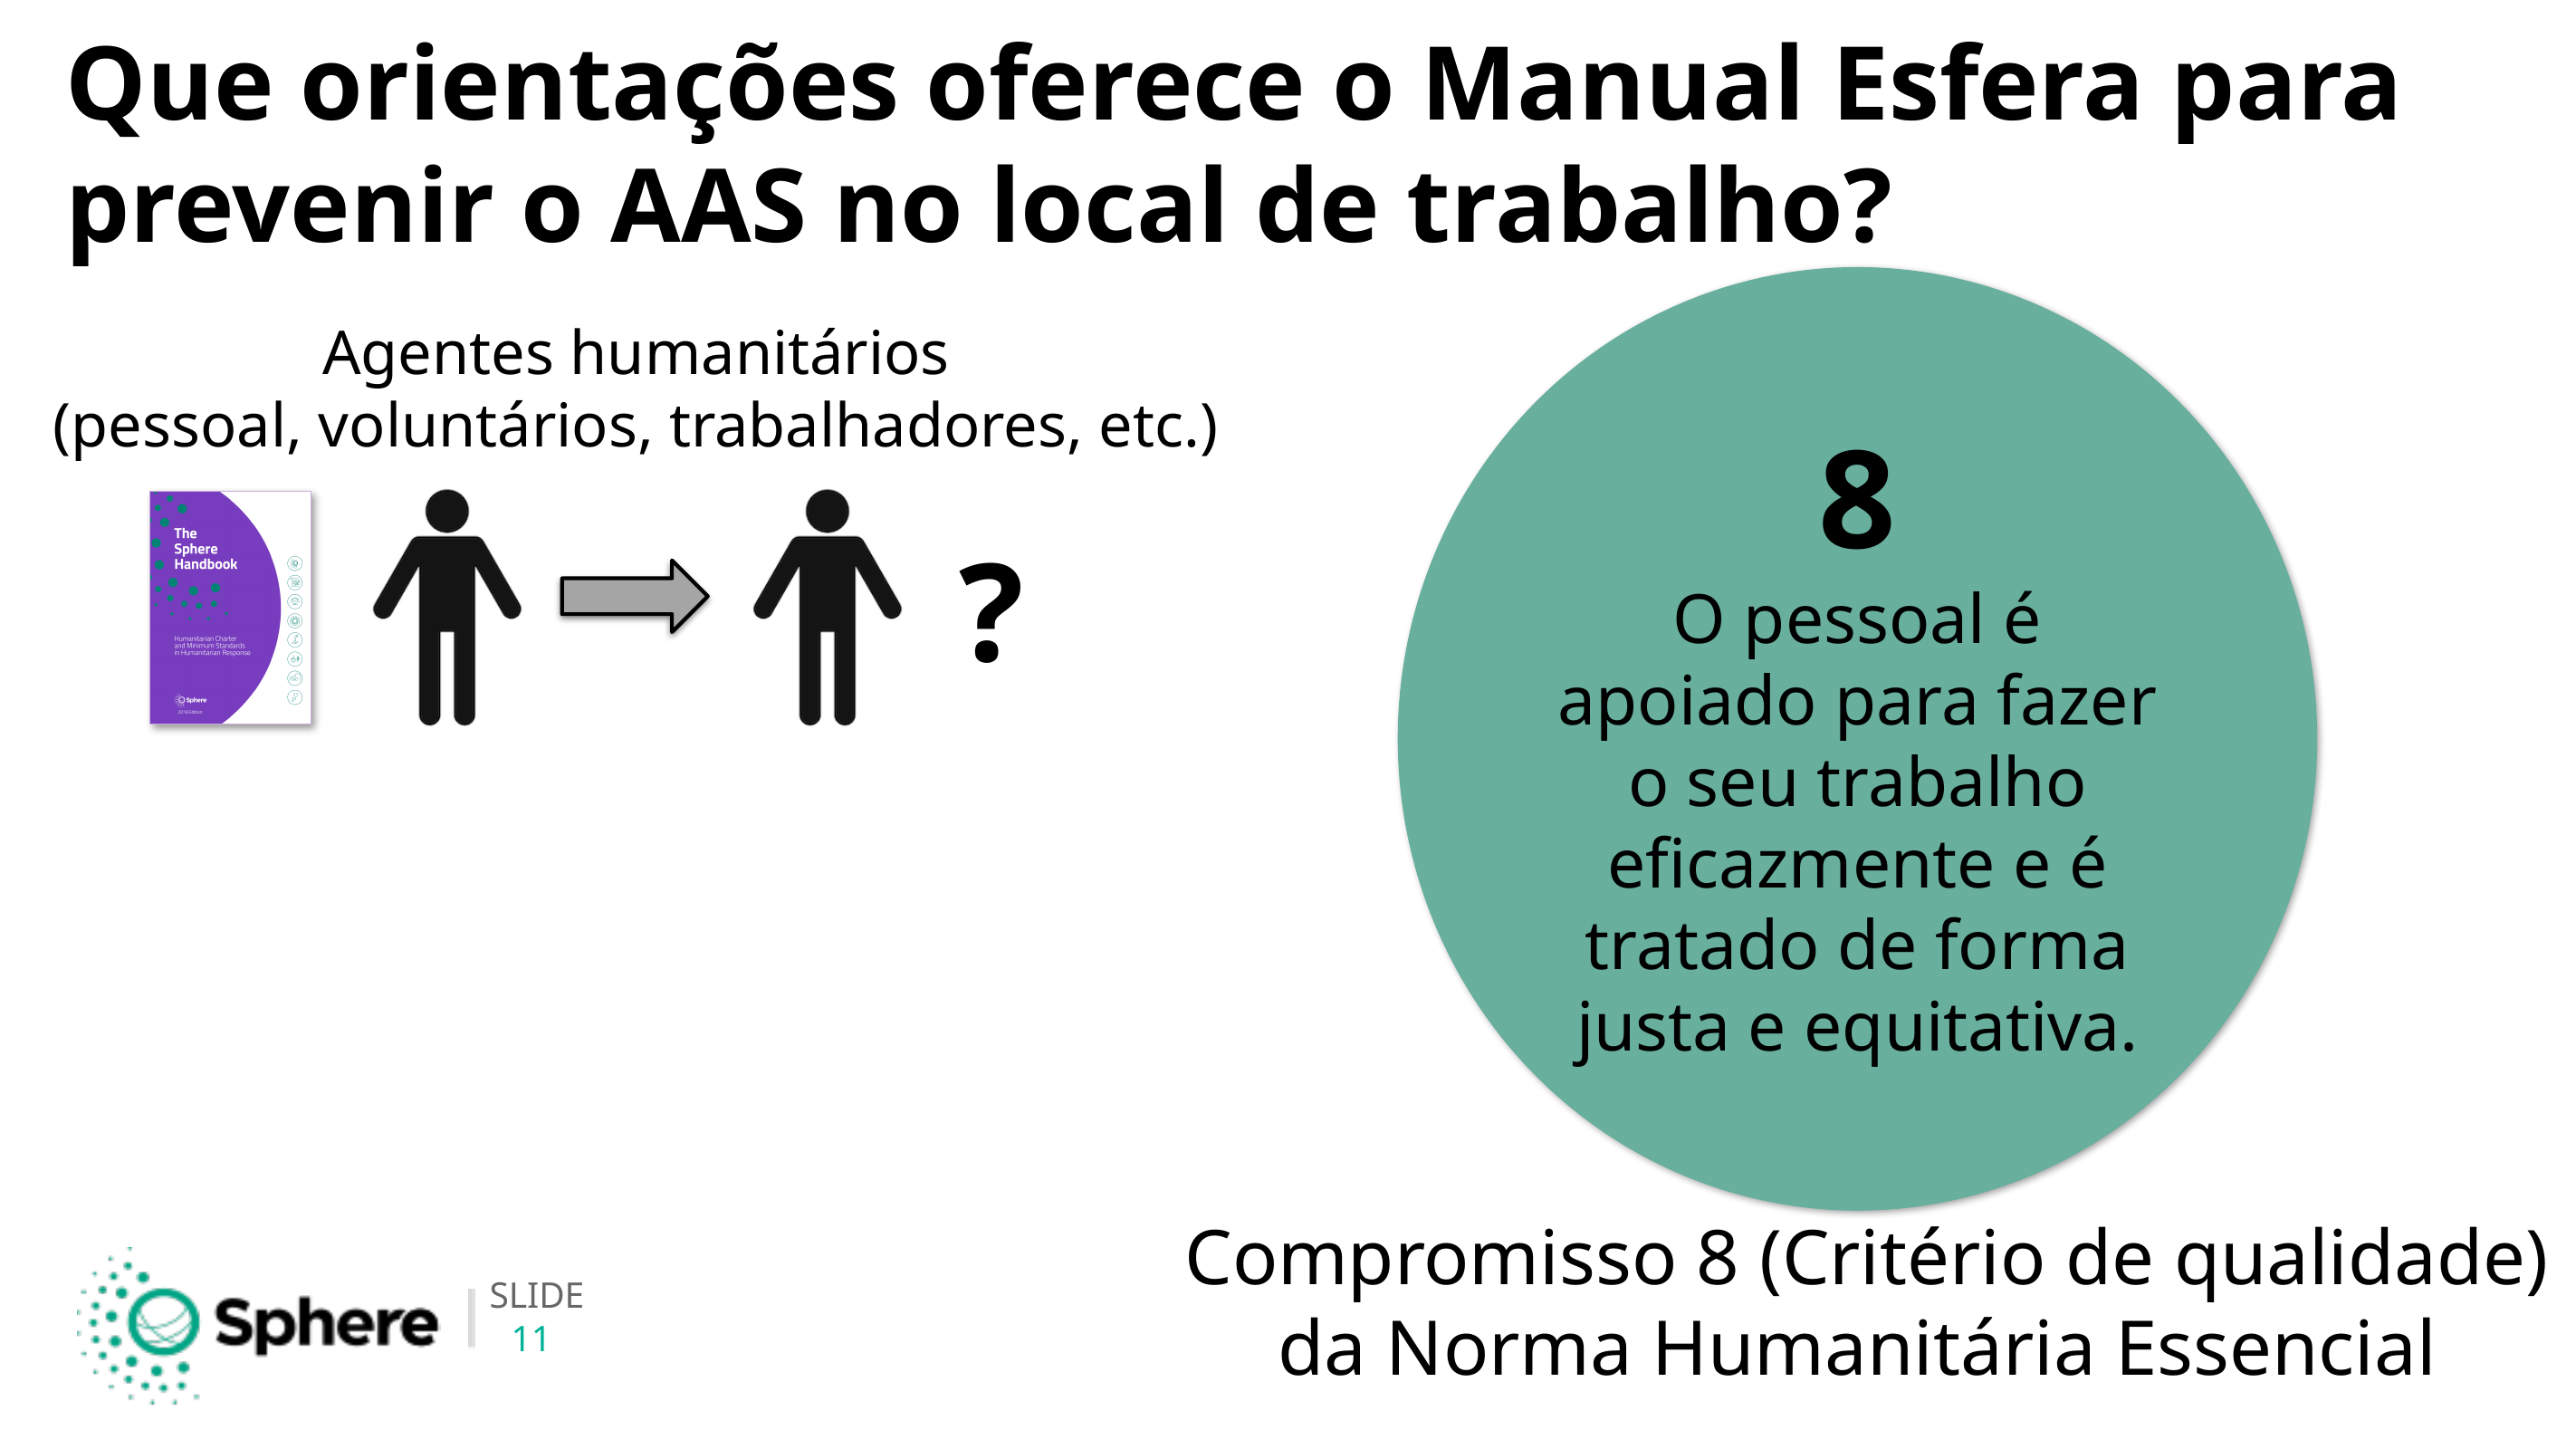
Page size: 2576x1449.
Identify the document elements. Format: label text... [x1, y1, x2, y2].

picture [468, 1289, 479, 1349]
text_box Agentes humanitários (pessoal, voluntários, trabalhadores, etc.) [45, 306, 1228, 467]
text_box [362, 476, 1039, 740]
title Que orientações oferece o Manual Esfera para prevenir o AAS no local de trabalho? [57, 10, 2522, 179]
text_box 8 O pessoal é apoiado para fazer o seu trabalho eficazmente e é tratado de forma justa e equitativa. [1397, 266, 2318, 1201]
text_box Compromisso 8 (Critério de qualidade) da Norma Humanitária Essencial [1157, 1201, 2558, 1398]
picture [149, 491, 311, 725]
picture [77, 1247, 441, 1407]
slide_number 11 [503, 1308, 563, 1367]
